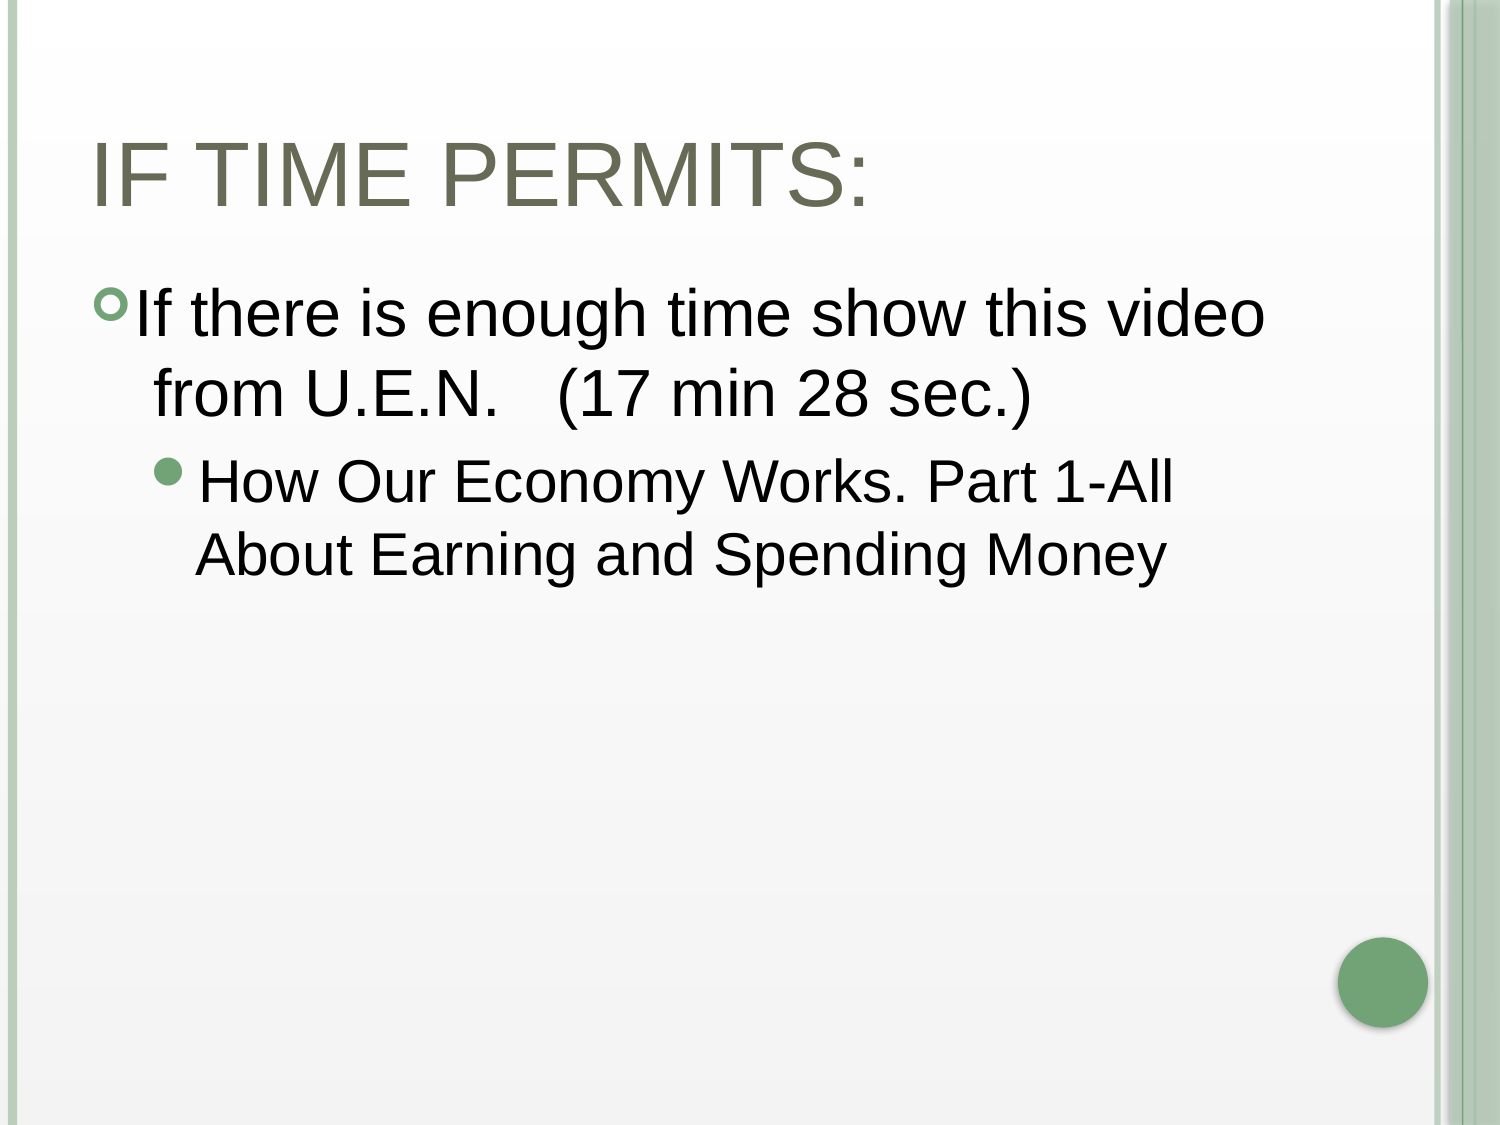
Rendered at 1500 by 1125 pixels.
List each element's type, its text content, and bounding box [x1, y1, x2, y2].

title If time permits: [75, 45, 1300, 233]
list If there is enough time show this video from U.E.N. (17 min 28 sec.) How Our Economy Works. Part 1-All About Earning and Spending Money [74, 262, 1301, 1063]
